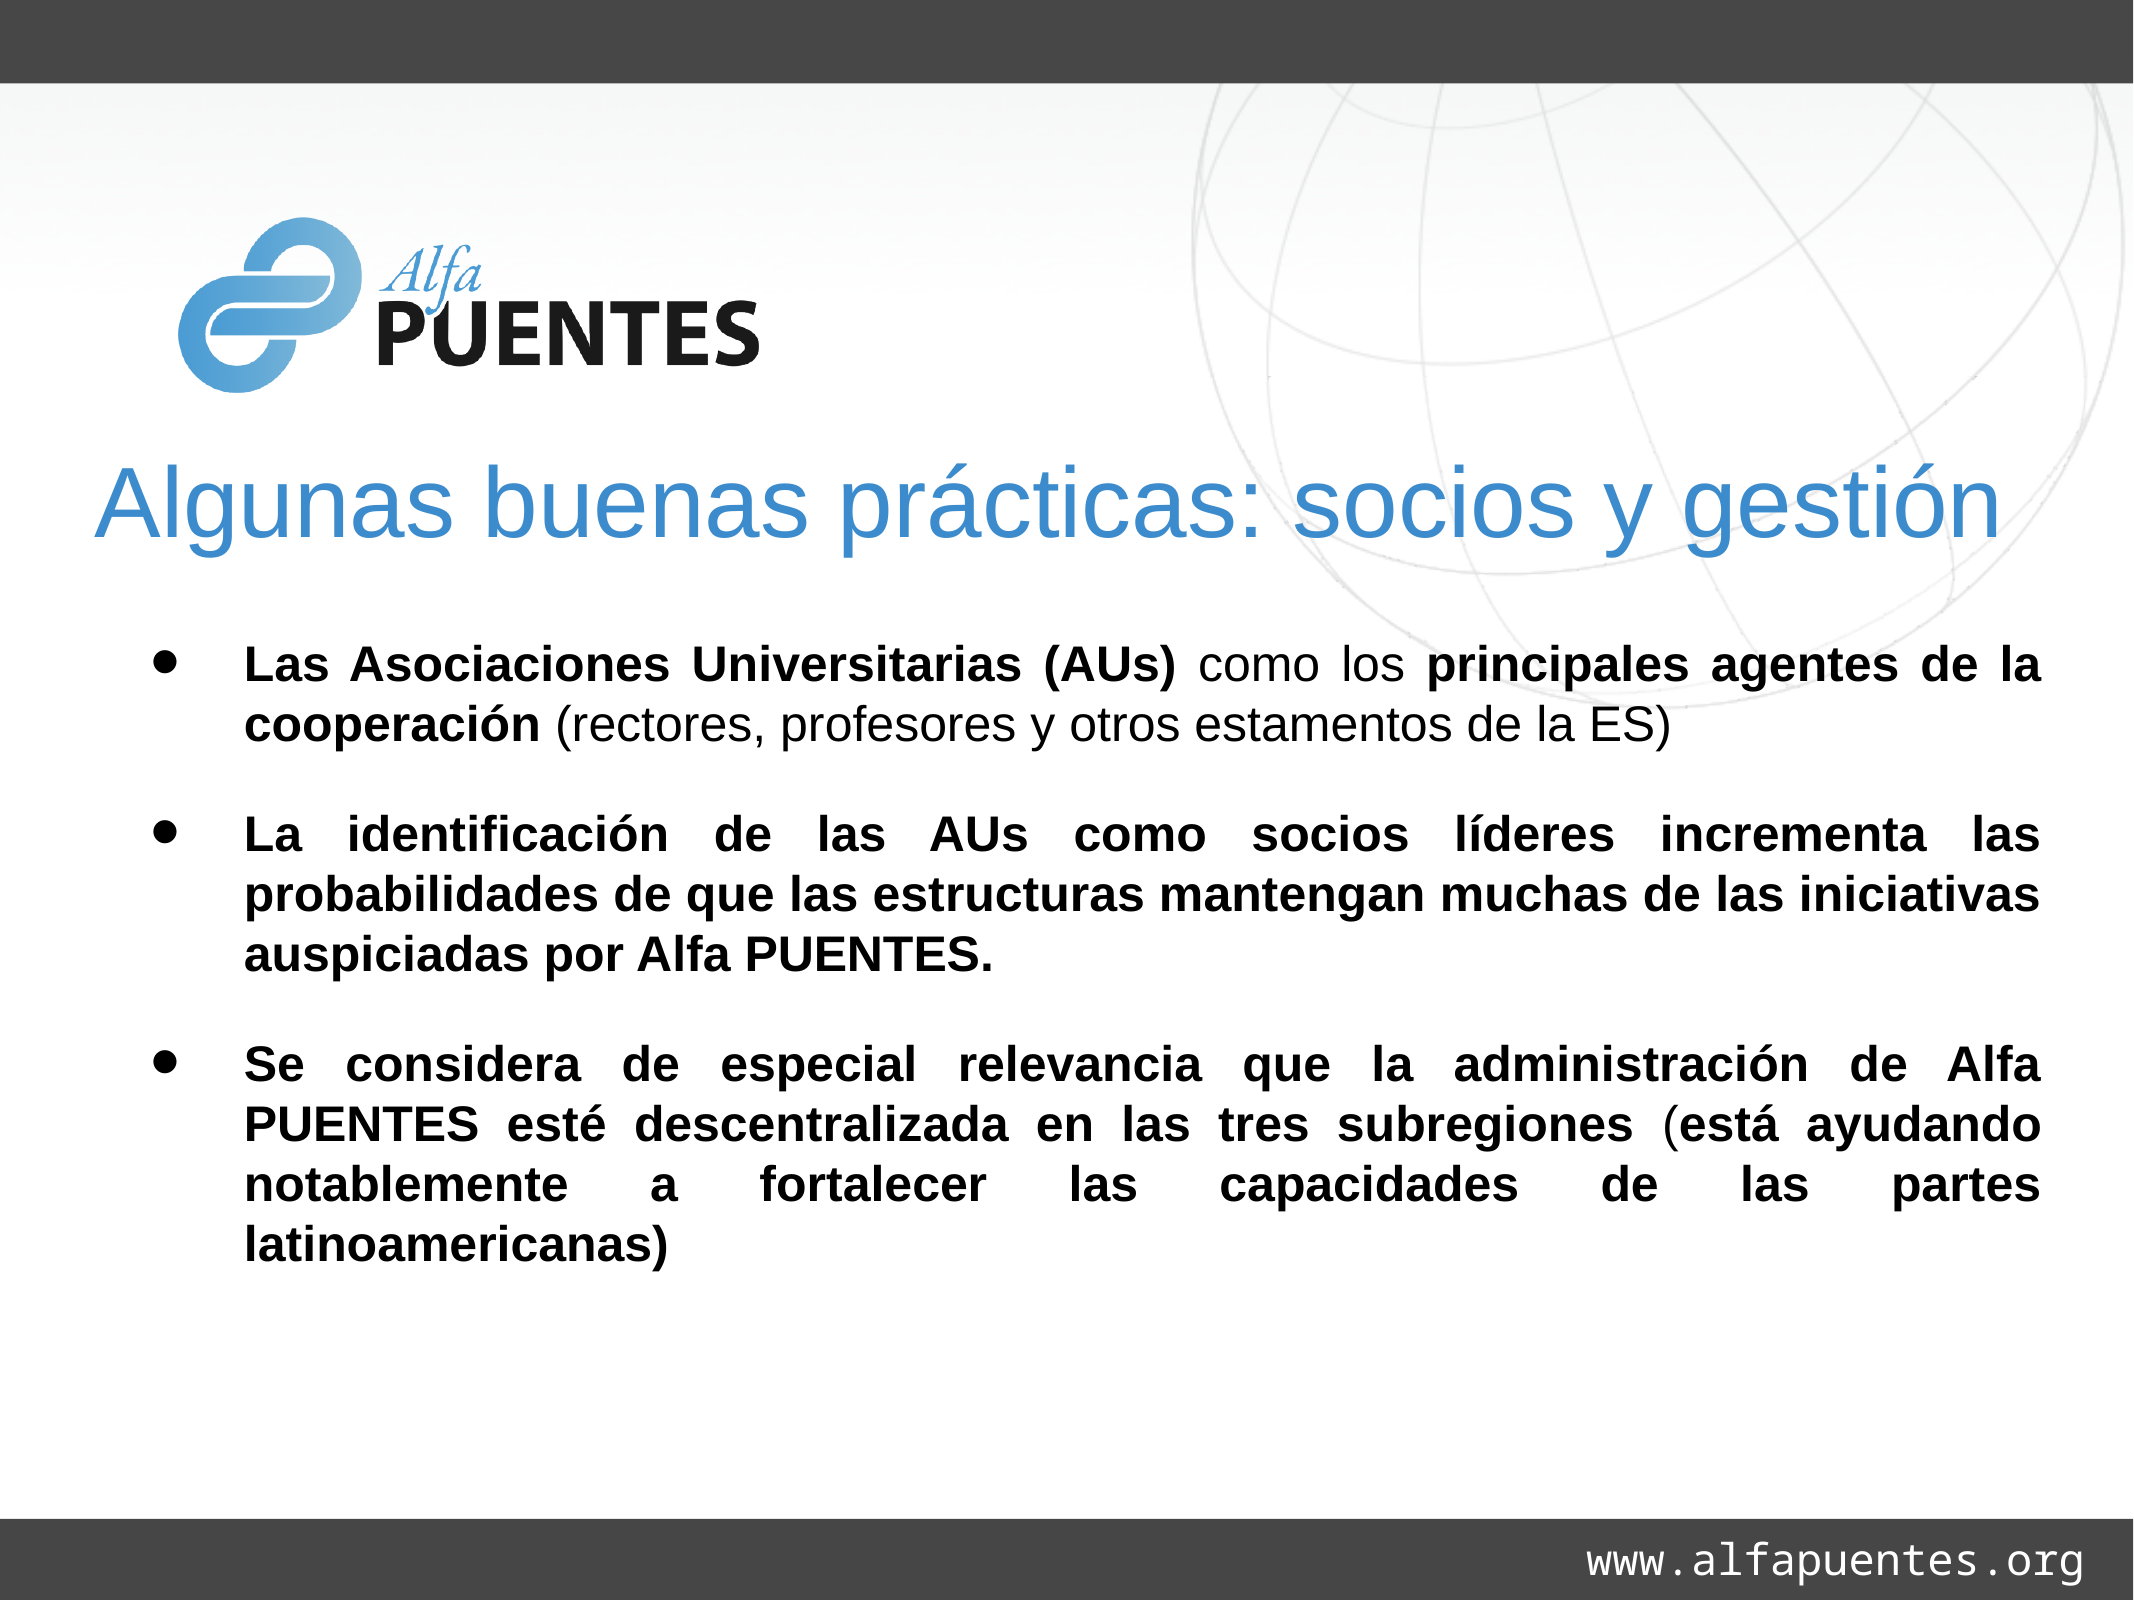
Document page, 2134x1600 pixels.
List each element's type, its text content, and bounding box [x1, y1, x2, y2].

picture [0, 84, 2134, 723]
list Las Asociaciones Universitarias (AUs) como los principales agentes de la cooperación (rectores, profesores y otros estamentos de la ES) La identificación de las AUs como socios líderes incrementa las probabilidades de que las estructuras mantengan muchas de las iniciativas auspiciadas por Alfa PUENTES. Se considera de especial relevancia que la administración de Alfa PUENTES esté descentralizada en las tres subregiones (está ayudando notablemente a fortalecer las capacidades de las partes latinoamericanas)sin [97, 622, 2051, 1600]
title Algunas buenas prácticas: socios y gestión [85, 421, 2039, 573]
